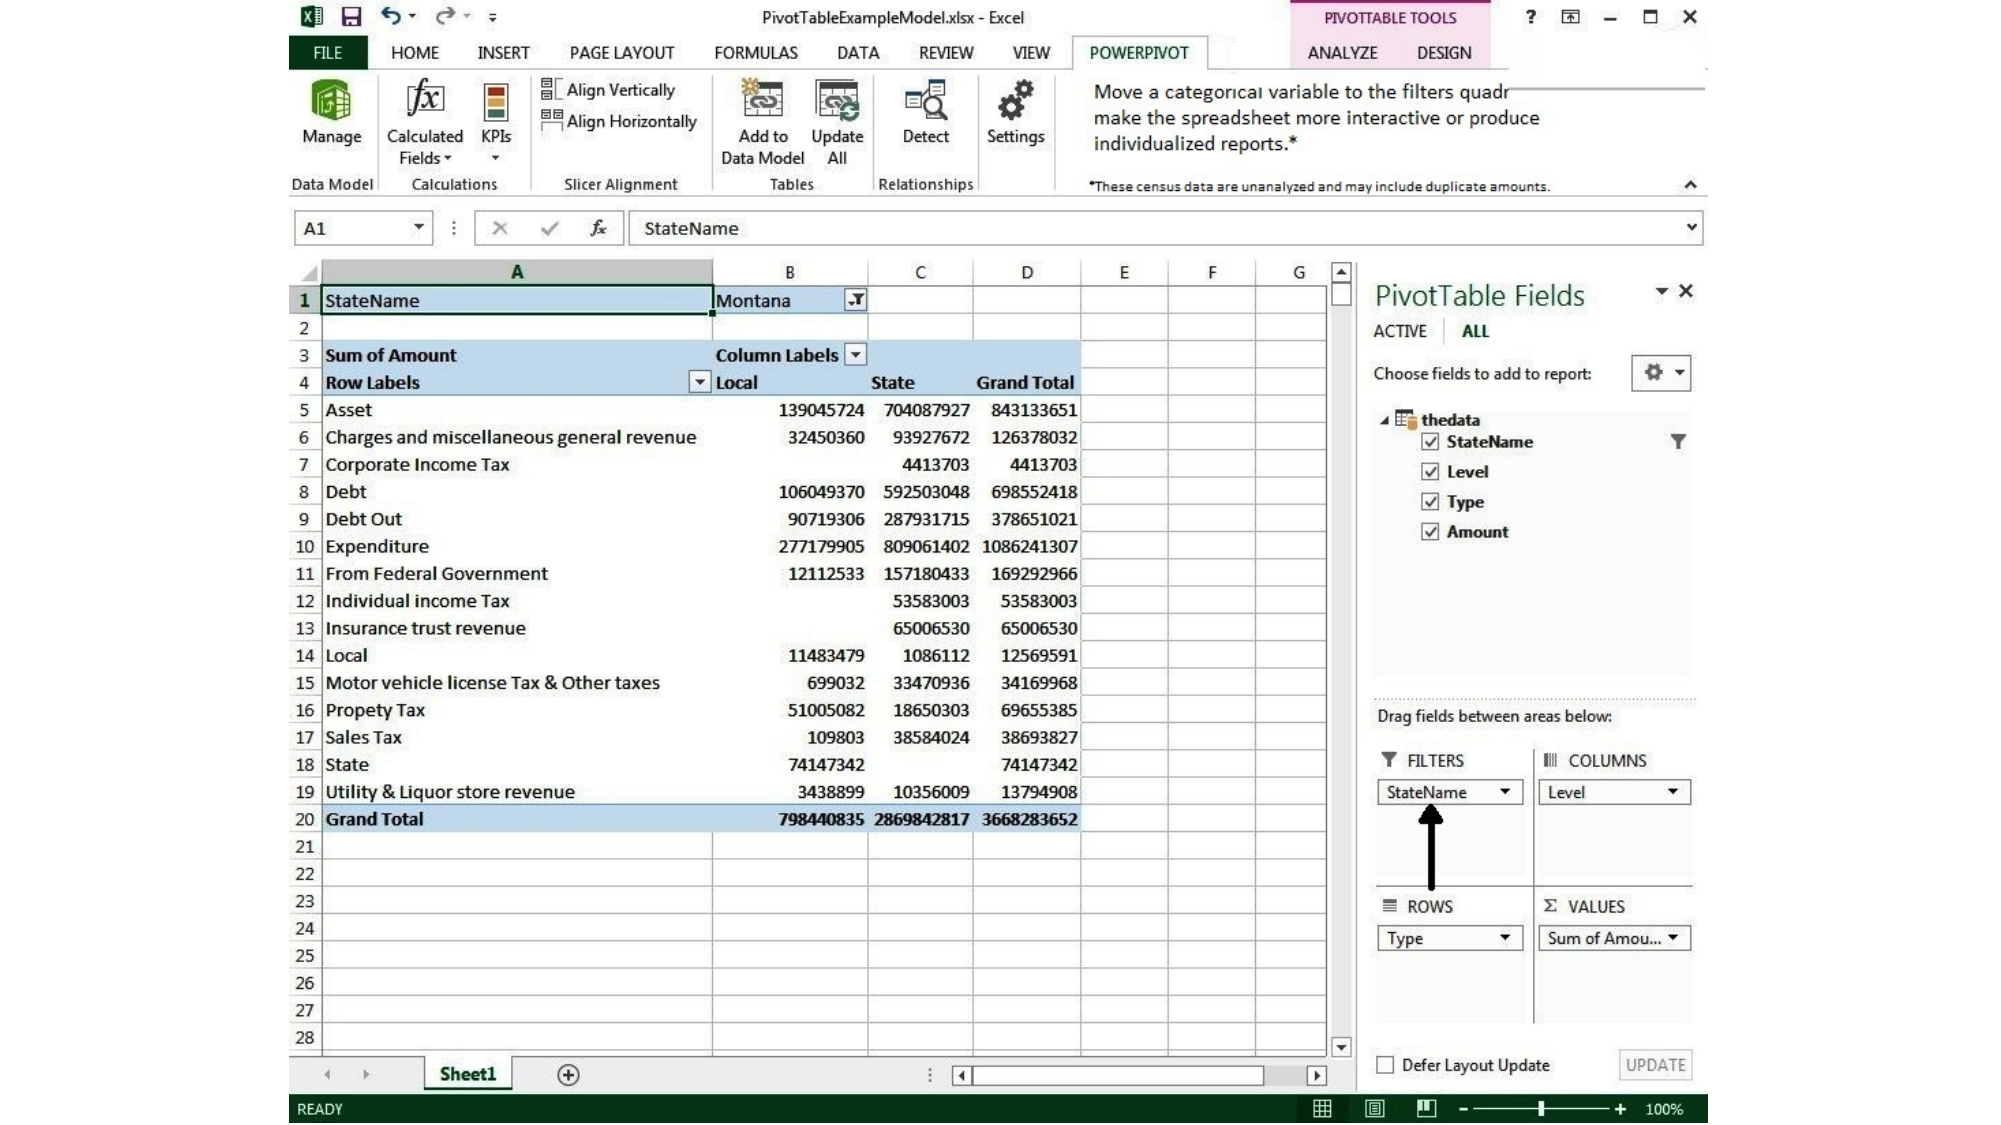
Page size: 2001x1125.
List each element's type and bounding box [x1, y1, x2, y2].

picture [288, 0, 1708, 1123]
